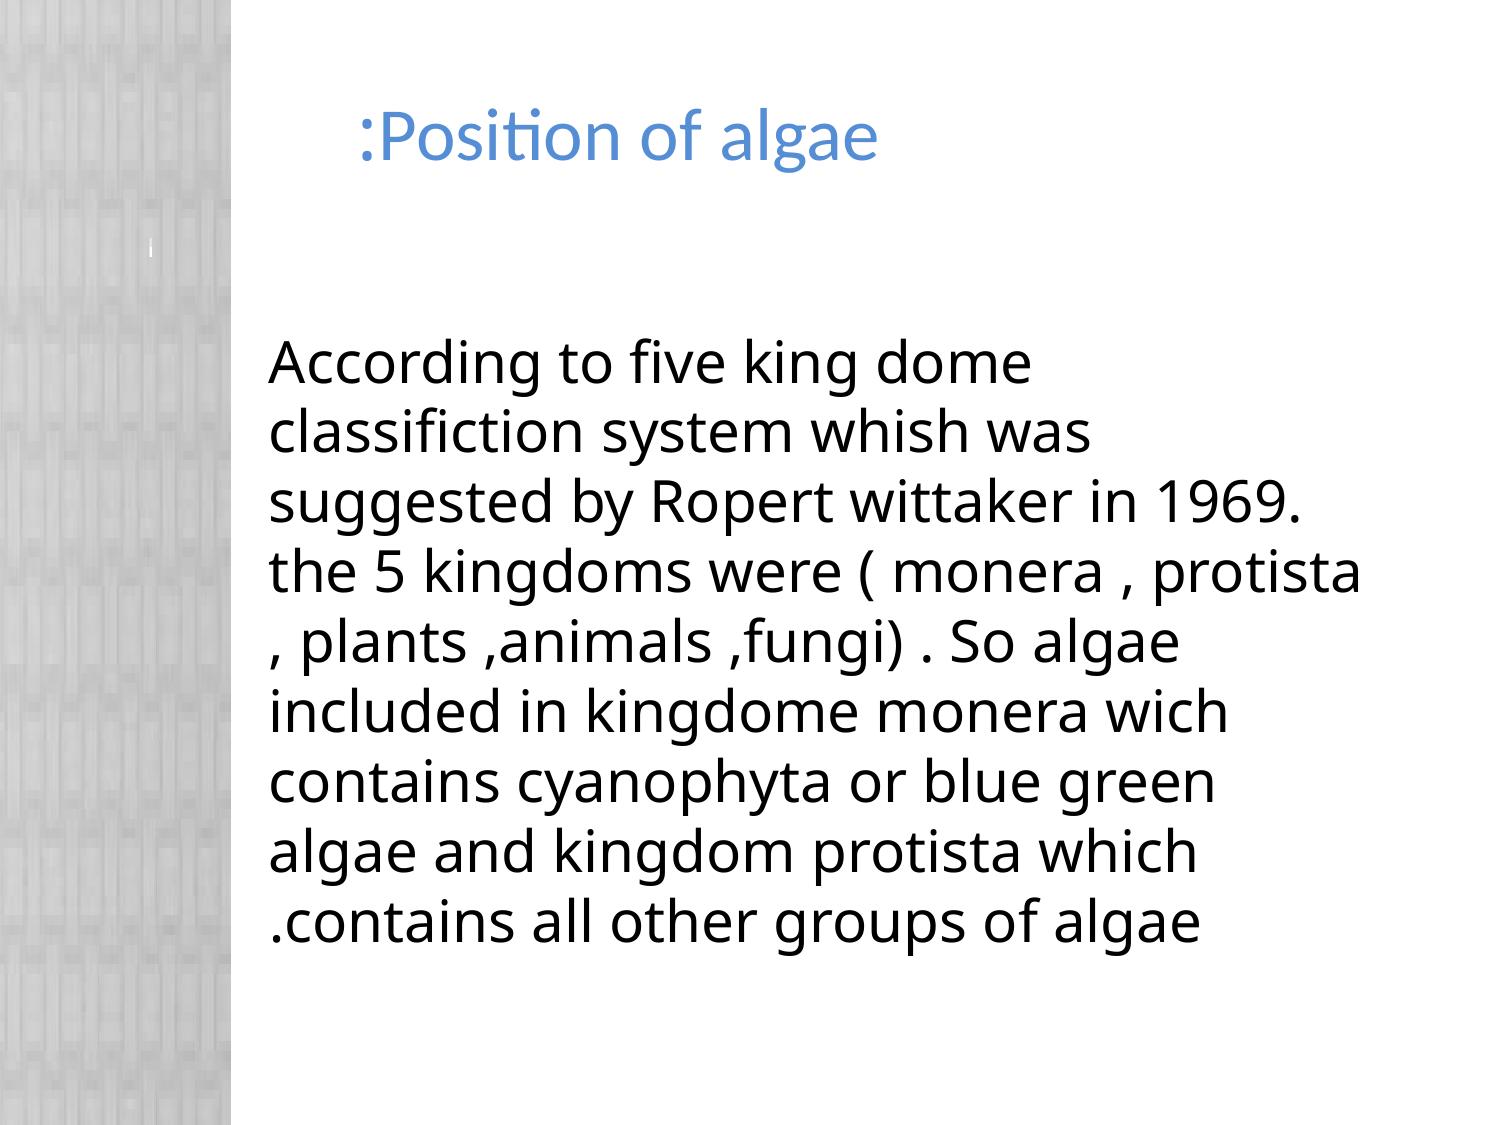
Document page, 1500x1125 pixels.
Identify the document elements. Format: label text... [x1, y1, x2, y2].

picture [0, 0, 231, 1125]
text_box Position of algae: [332, 78, 895, 183]
title According to five king dome classifiction system whish was suggested by Ropert wittaker in 1969. the 5 kingdoms were ( monera , protista , plants ,animals ,fungi) . So algae included in kingdome monera wich contains cyanophyta or blue green algae and kingdom protista which contains all other groups of algae. [253, 231, 1388, 1047]
